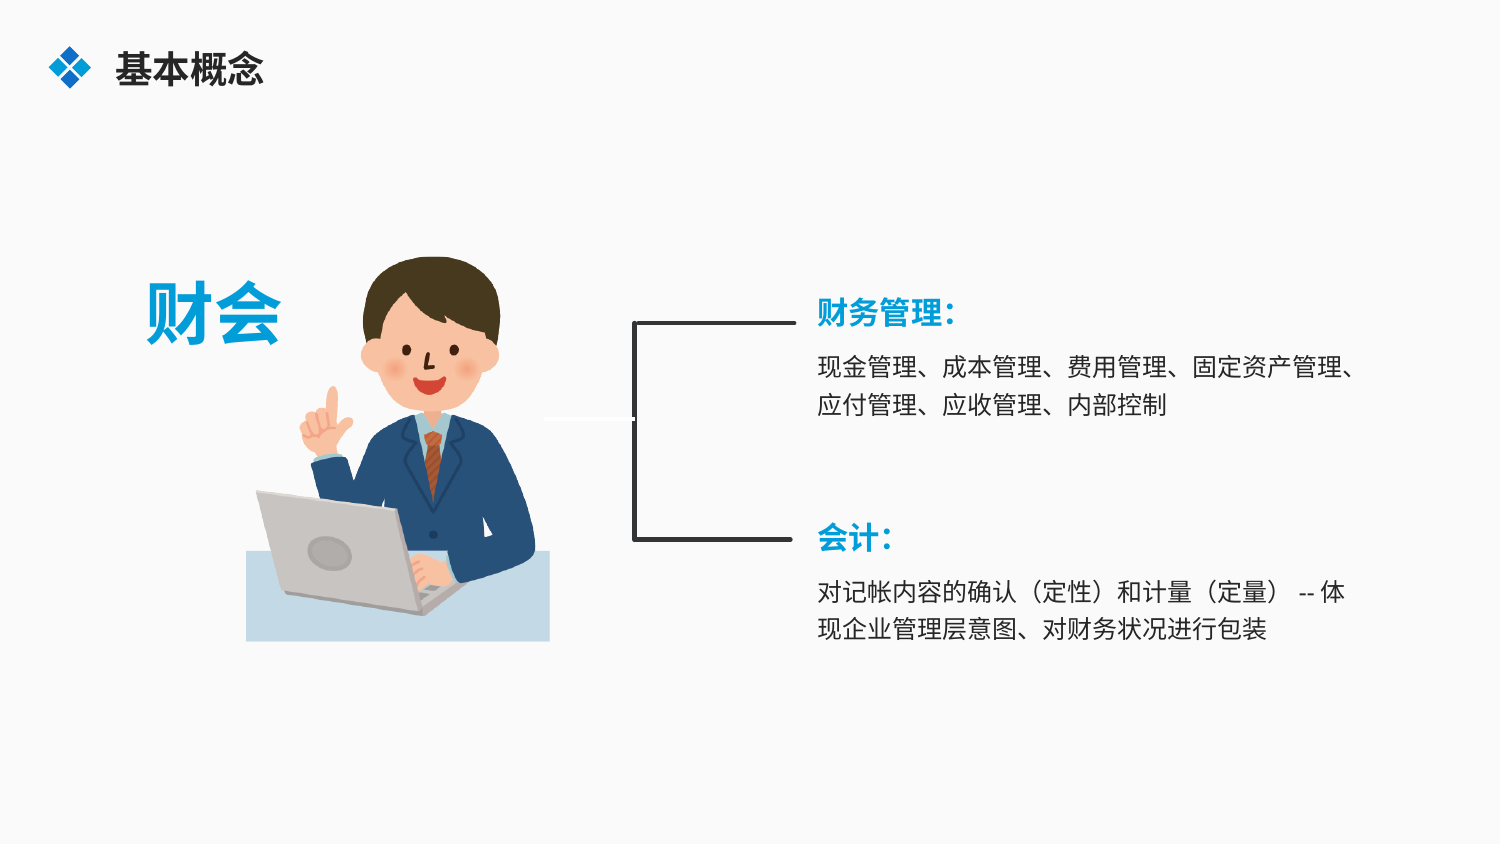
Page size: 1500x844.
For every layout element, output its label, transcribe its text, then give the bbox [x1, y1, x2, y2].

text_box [802, 511, 1382, 650]
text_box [802, 286, 1382, 425]
text_box 财会 [130, 263, 175, 361]
text_box 基本概念 [100, 38, 308, 99]
picture [175, 227, 620, 672]
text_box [543, 323, 795, 540]
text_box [55, 52, 85, 83]
